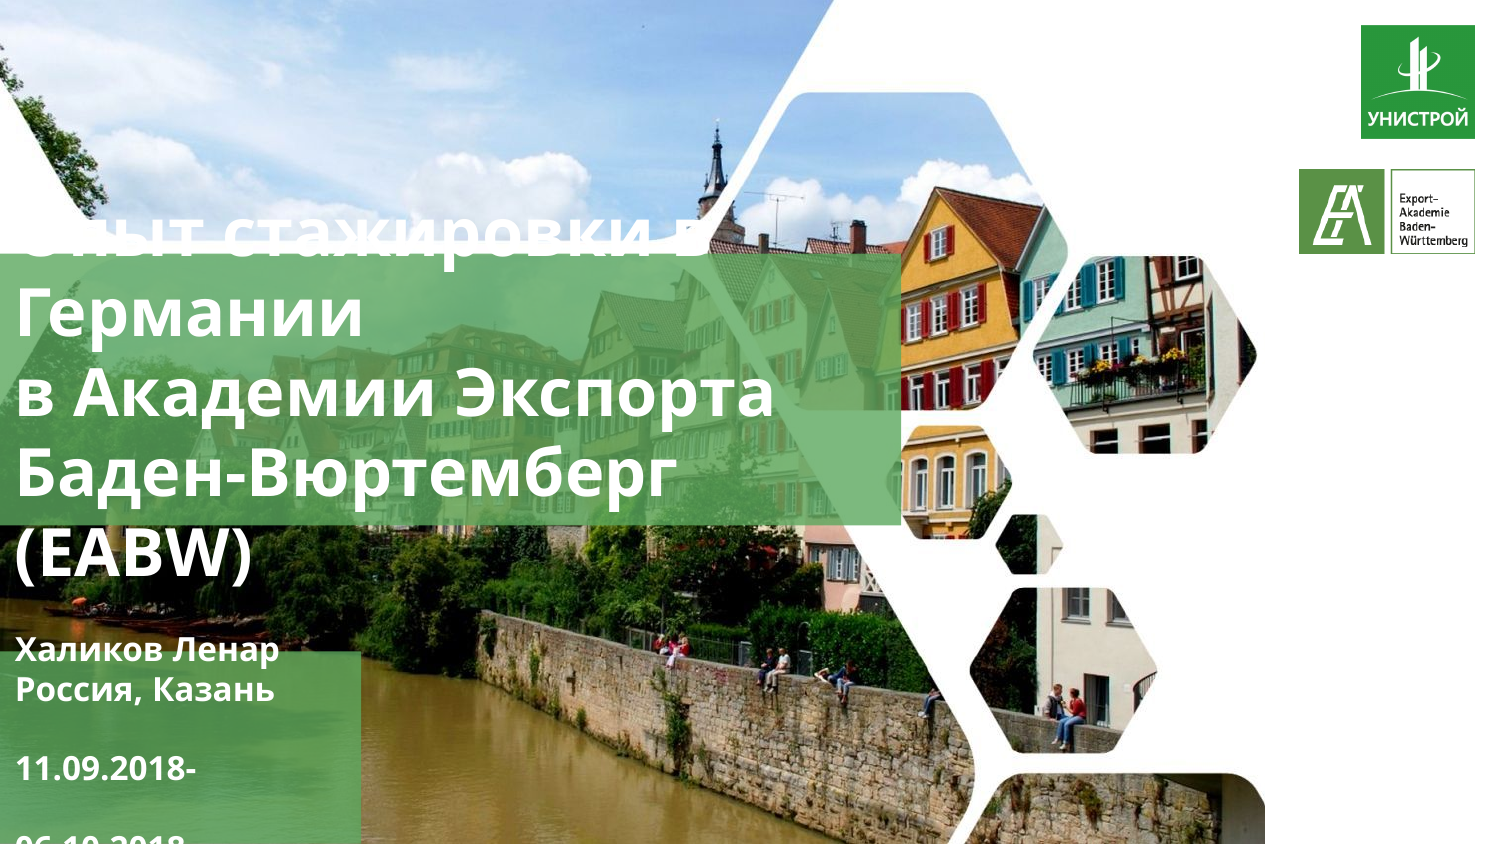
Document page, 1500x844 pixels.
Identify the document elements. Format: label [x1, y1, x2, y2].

picture [1298, 169, 1476, 254]
picture [1361, 25, 1476, 139]
picture [0, 0, 1265, 844]
